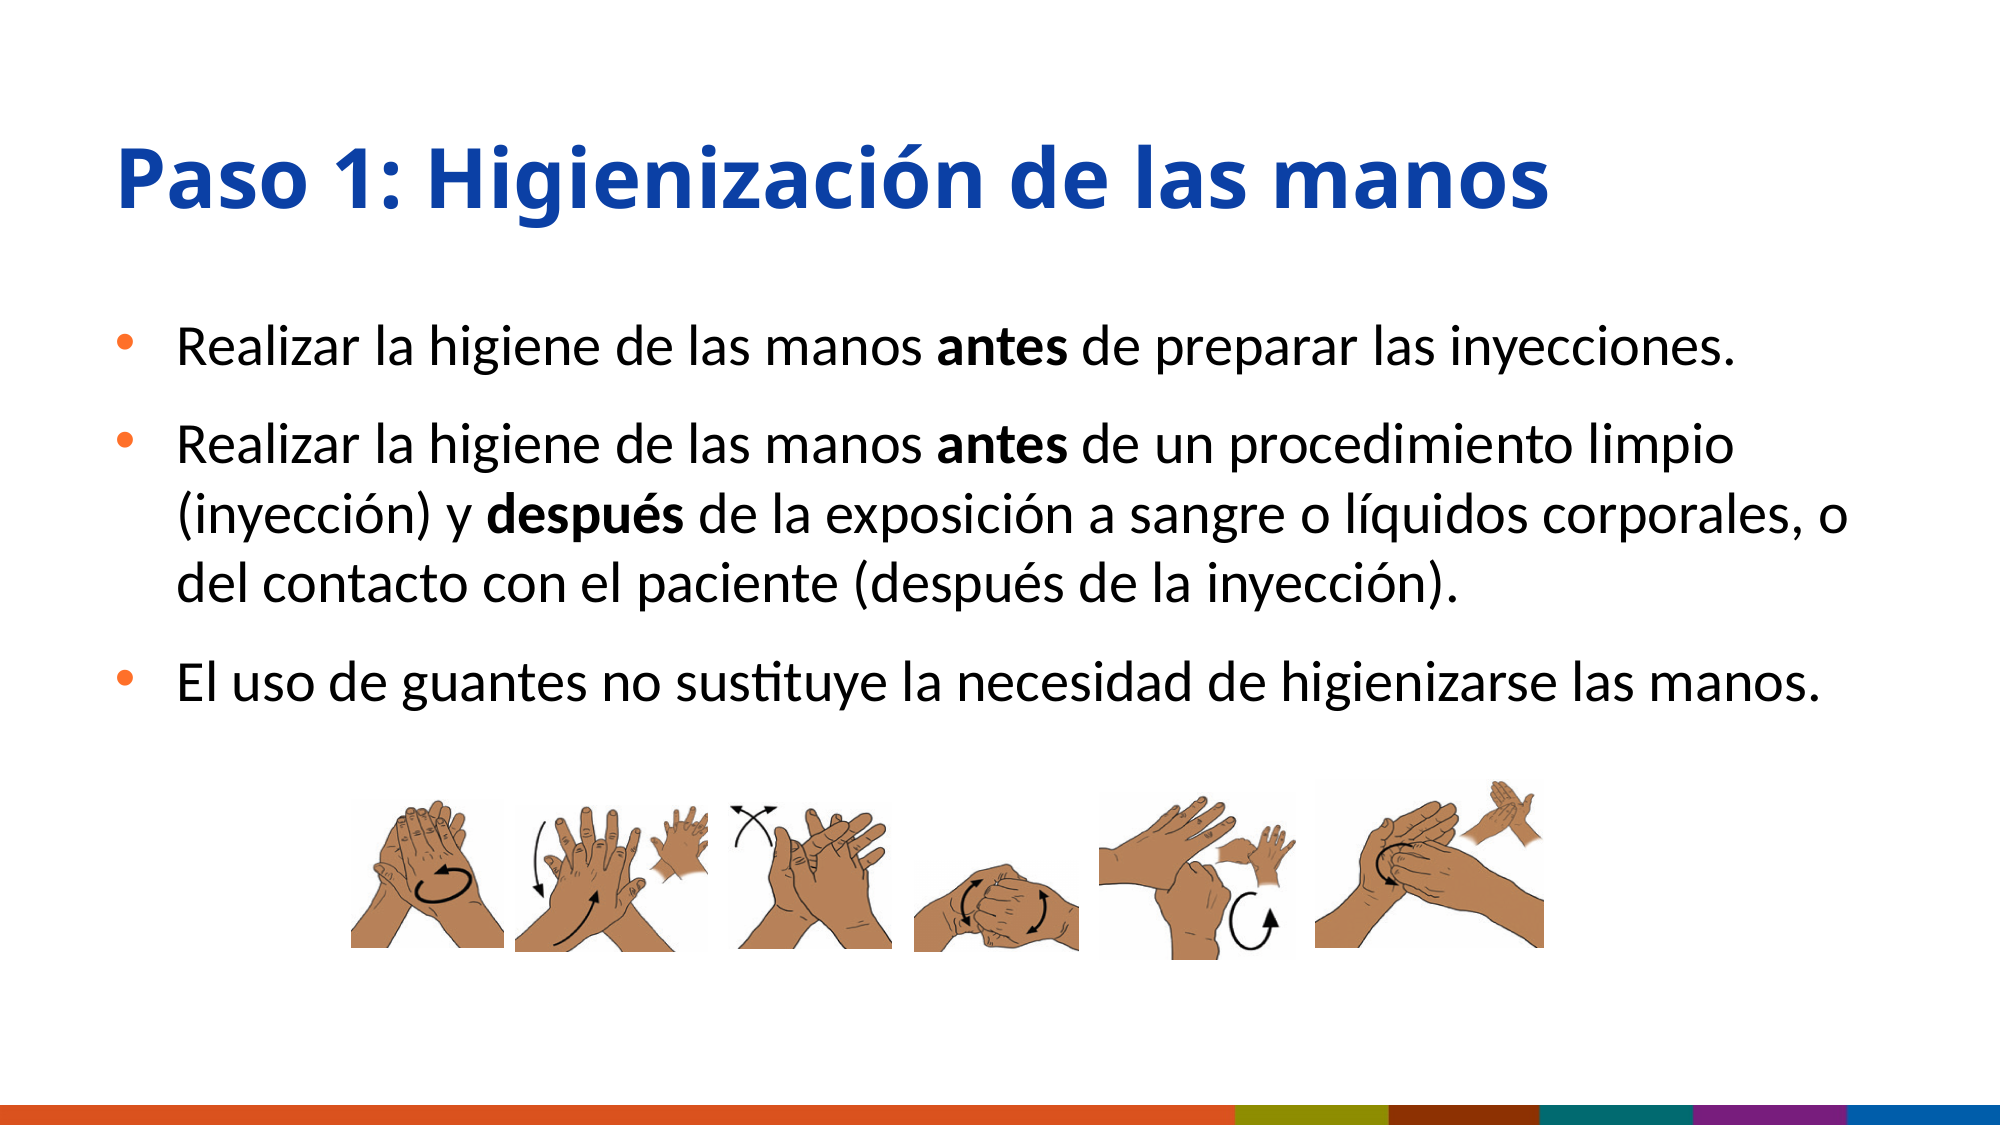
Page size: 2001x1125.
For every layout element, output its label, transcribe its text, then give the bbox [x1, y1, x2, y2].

picture [0, 1105, 2000, 1125]
title Paso 1: Higienización de las manos [99, 45, 1900, 233]
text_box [350, 778, 1545, 960]
list Realizar la higiene de las manos antes de preparar las inyecciones. Realizar la higiene de las manos antes de un procedimiento limpio (inyección) y después de la exposición a sangre o líquidos corporales, o del contacto con el paciente (después de la inyección). El uso de guantes no sustituye la necesidad de higienizarse las manos. [99, 299, 1900, 780]
